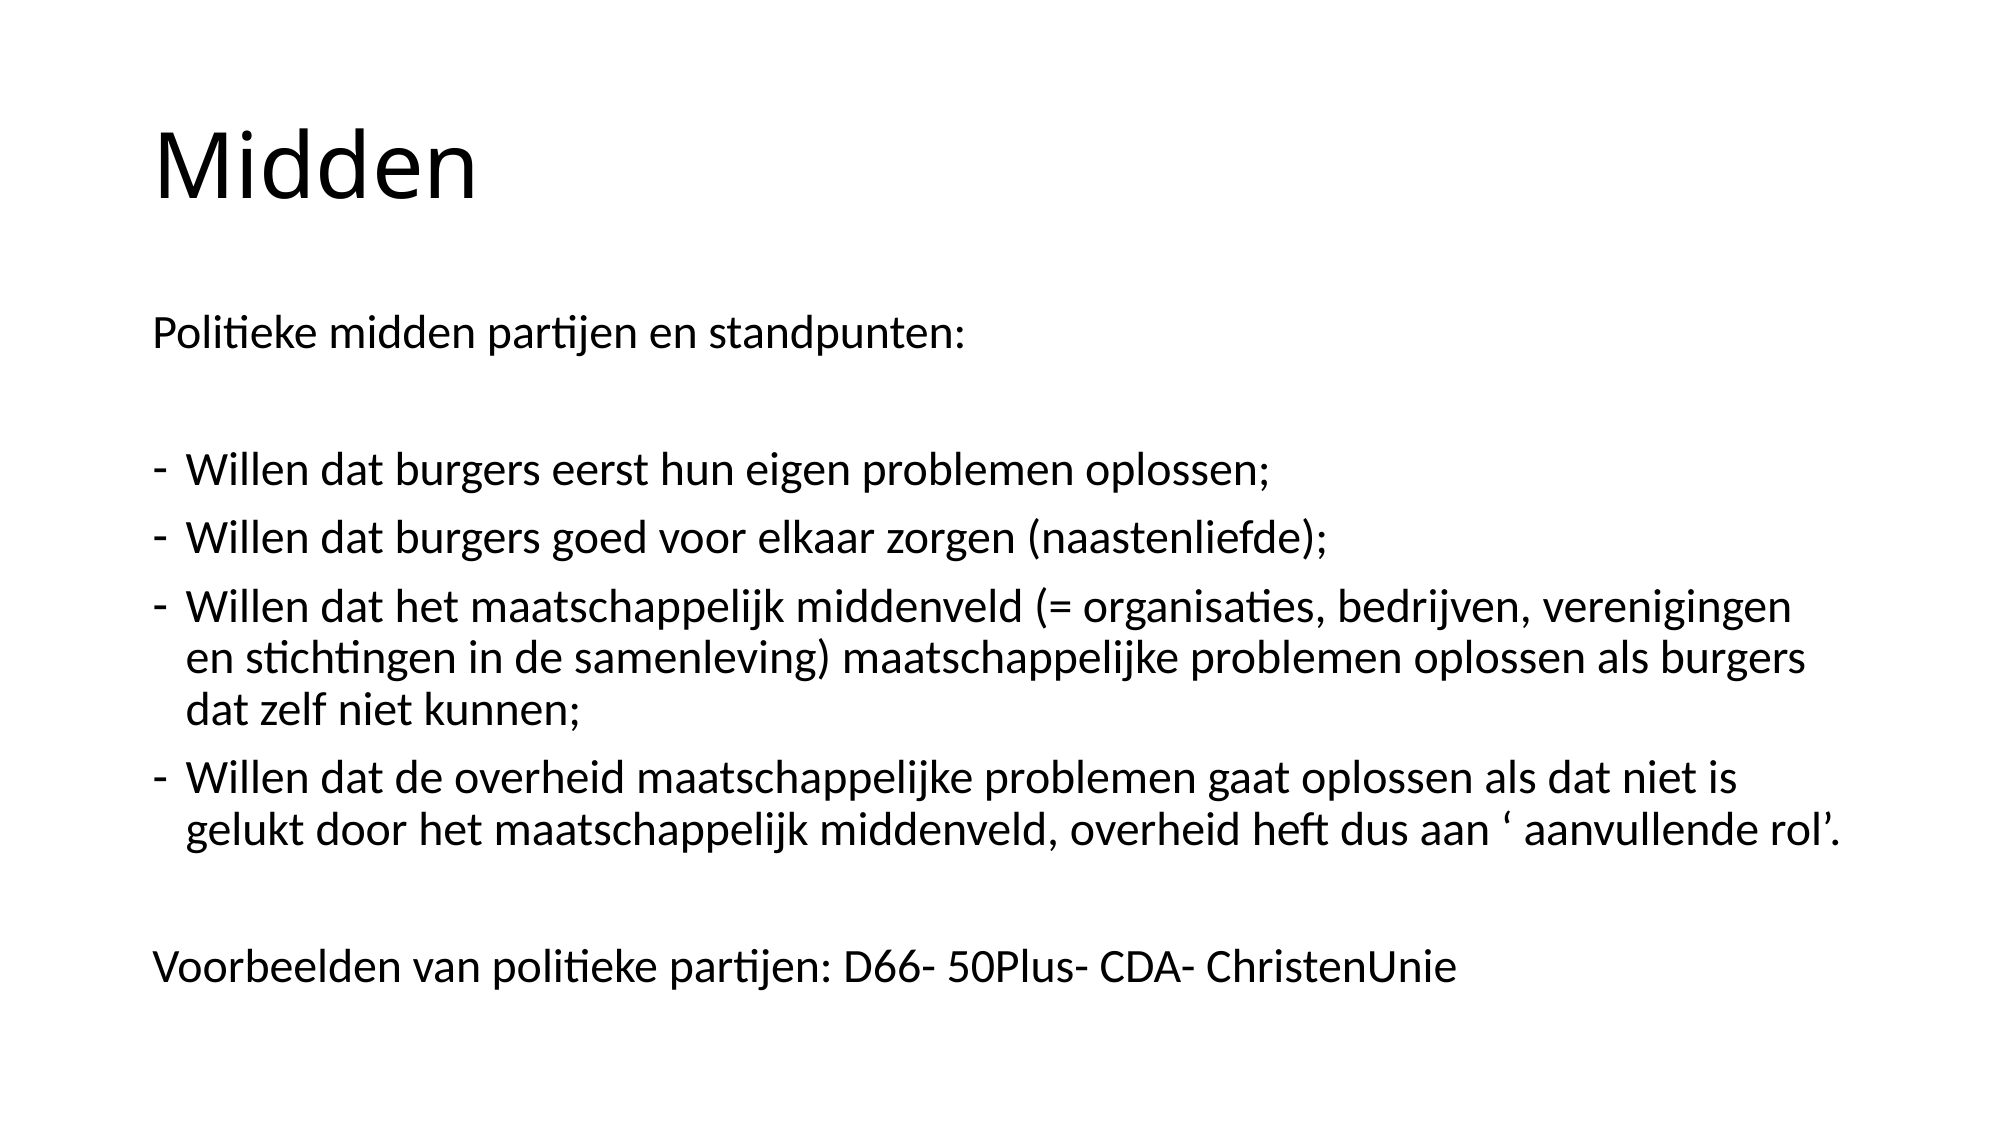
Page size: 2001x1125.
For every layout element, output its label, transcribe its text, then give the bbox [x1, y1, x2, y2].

list Politieke midden partijen en standpunten: Willen dat burgers eerst hun eigen problemen oplossen; Willen dat burgers goed voor elkaar zorgen (naastenliefde); Willen dat het maatschappelijk middenveld (= organisaties, bedrijven, verenigingen en stichtingen in de samenleving) maatschappelijke problemen oplossen als burgers dat zelf niet kunnen; Willen dat de overheid maatschappelijke problemen gaat oplossen als dat niet is gelukt door het maatschappelijk middenveld, overheid heft dus aan ‘ aanvullende rol’. Voorbeelden van politieke partijen: D66- 50Plus- CDA- ChristenUnie [137, 299, 1863, 1014]
title Midden [137, 59, 1863, 278]
